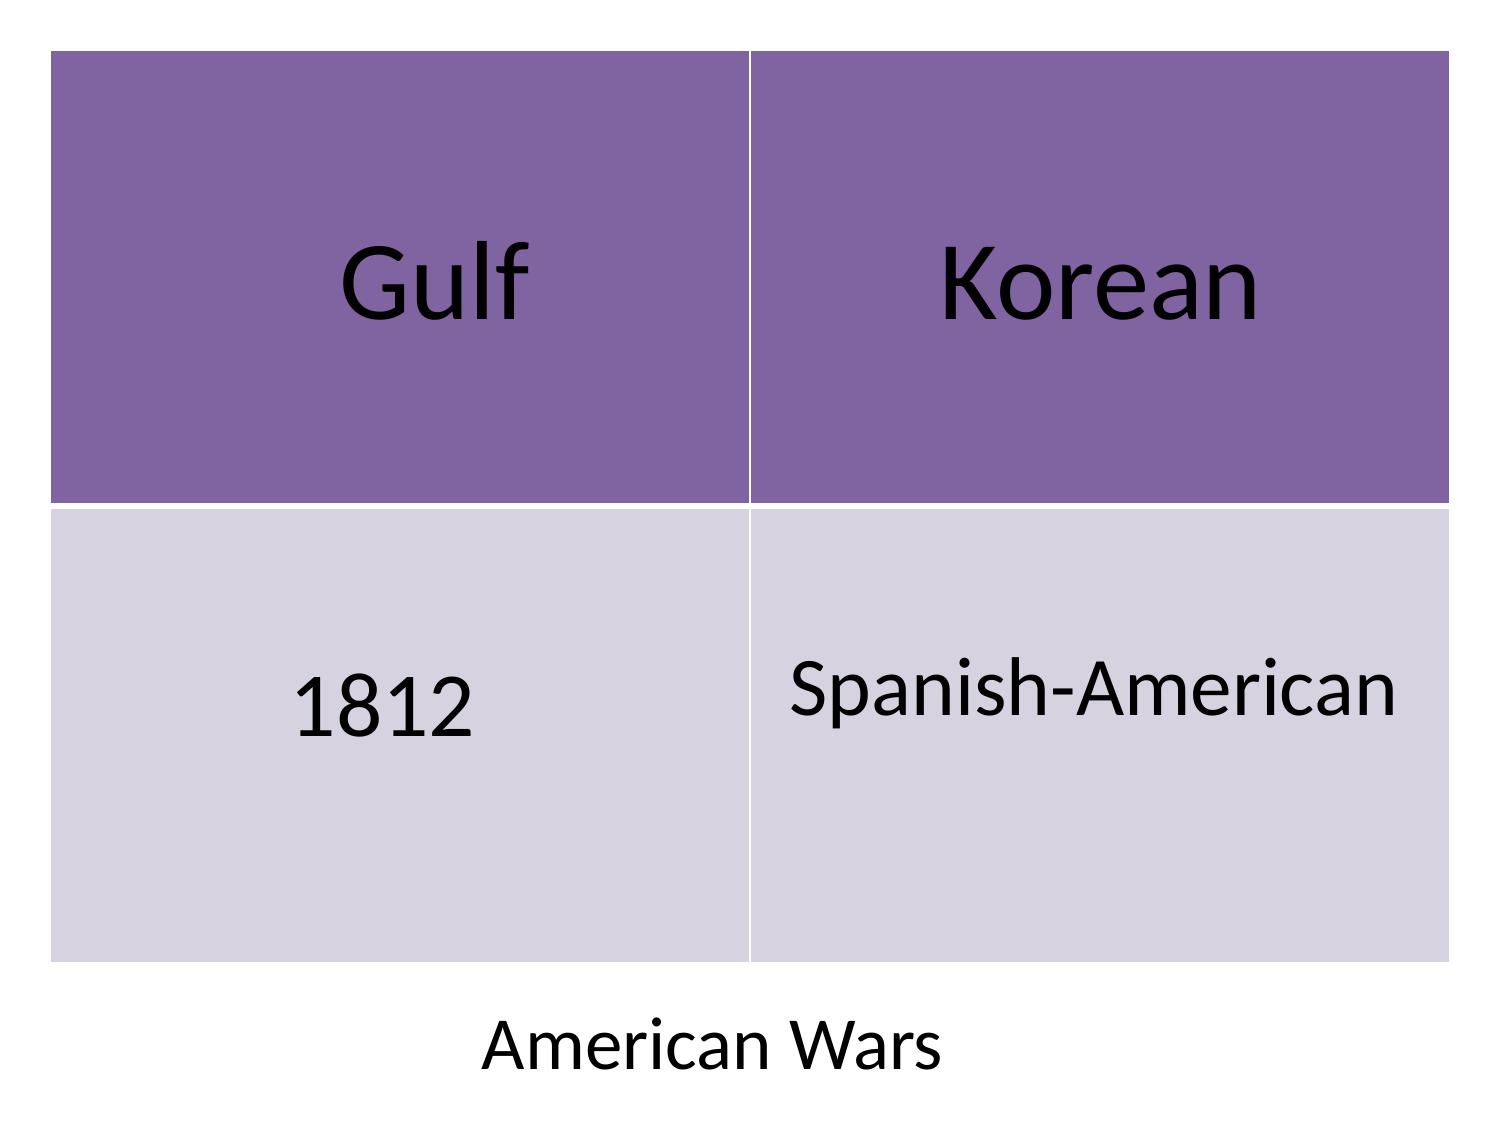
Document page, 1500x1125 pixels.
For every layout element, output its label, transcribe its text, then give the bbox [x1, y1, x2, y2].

text_box 1812 [275, 637, 600, 763]
table_cell [51, 509, 749, 962]
text_box Gulf [324, 199, 663, 350]
table_header [751, 51, 1449, 503]
text_box American Wars [112, 987, 1313, 1093]
text_box Korean [924, 199, 1500, 350]
text_box Spanish-American [774, 624, 1425, 740]
table_header [51, 51, 749, 503]
table_cell [751, 509, 1449, 962]
